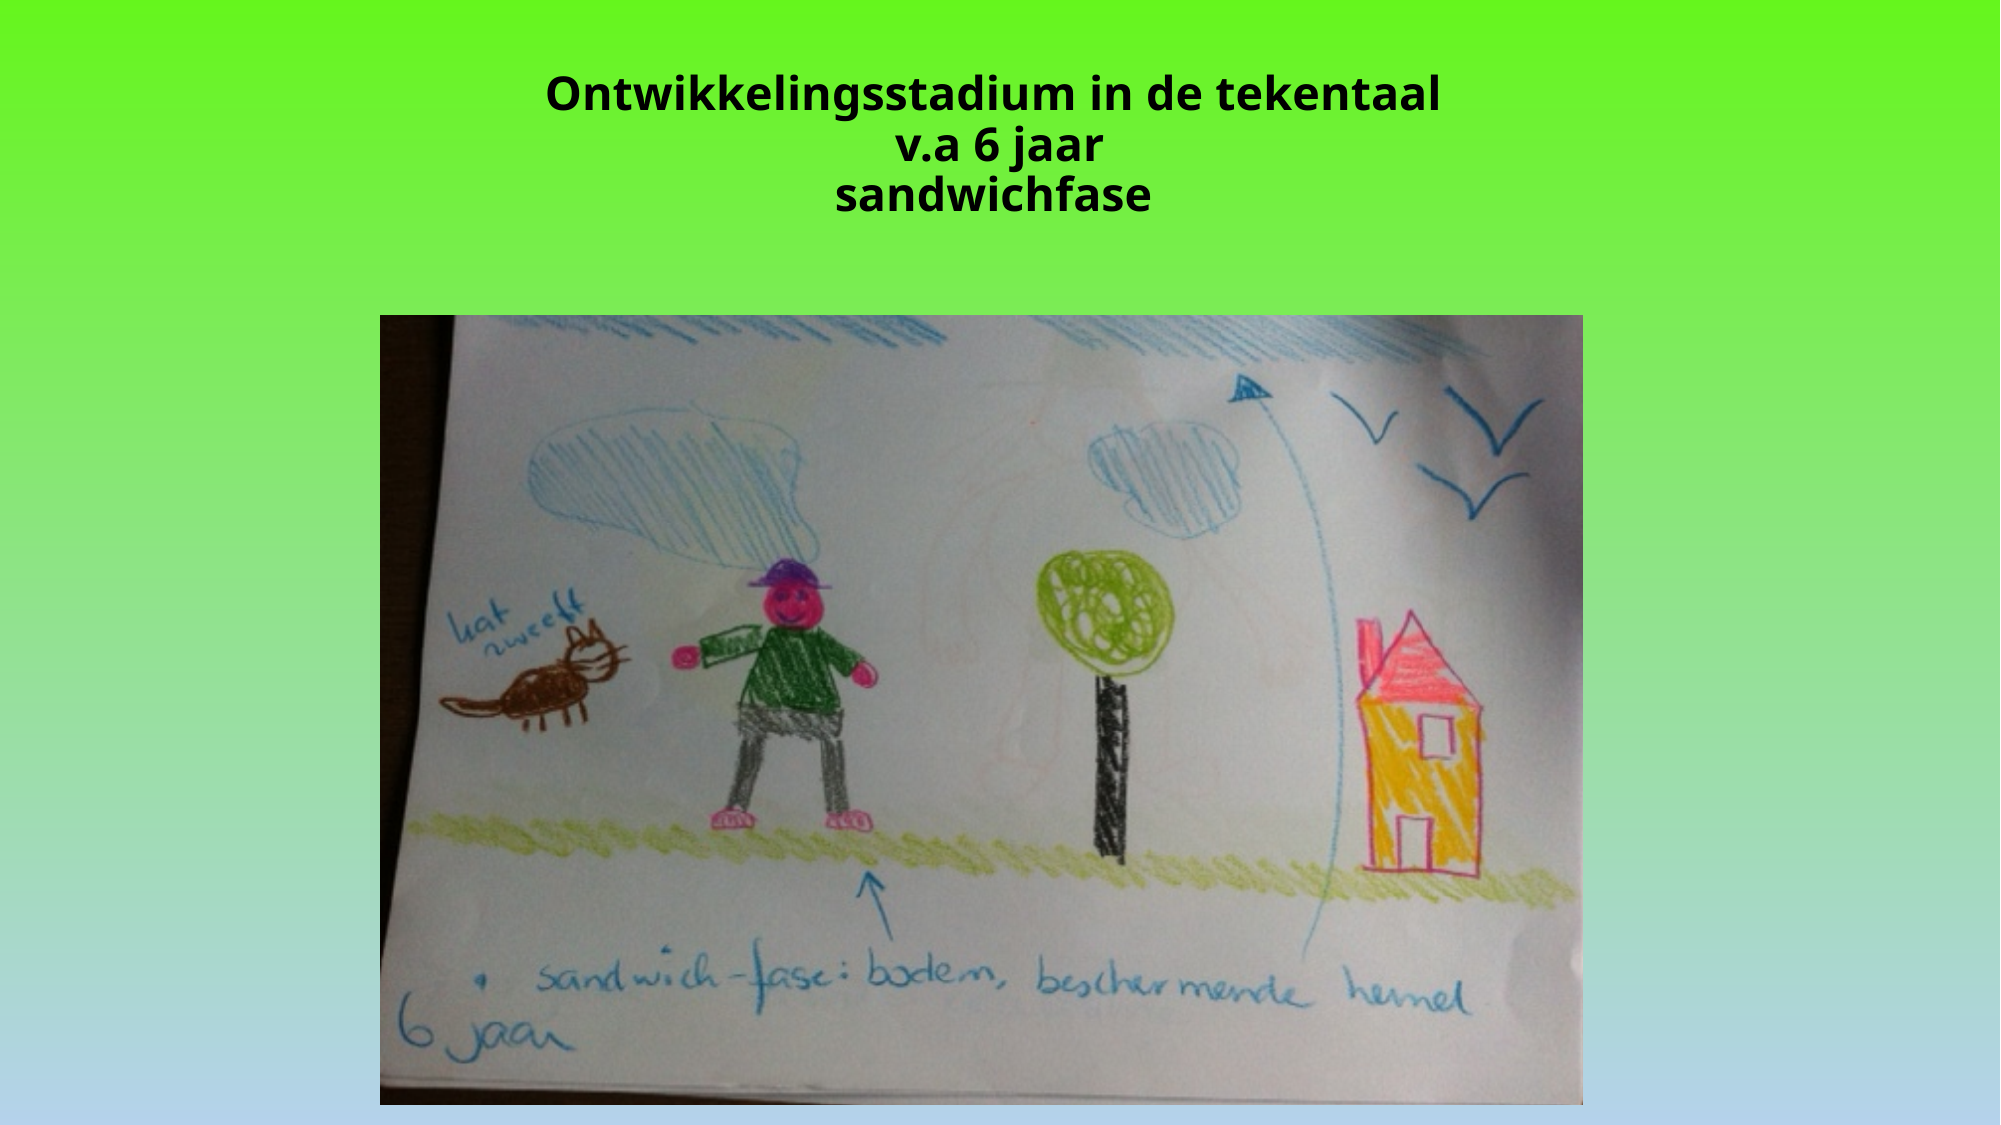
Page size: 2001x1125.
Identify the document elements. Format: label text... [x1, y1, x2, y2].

picture [379, 314, 1583, 1105]
title Ontwikkelingsstadium in de tekentaal v.a 6 jaar sandwichfase [137, 12, 1863, 230]
